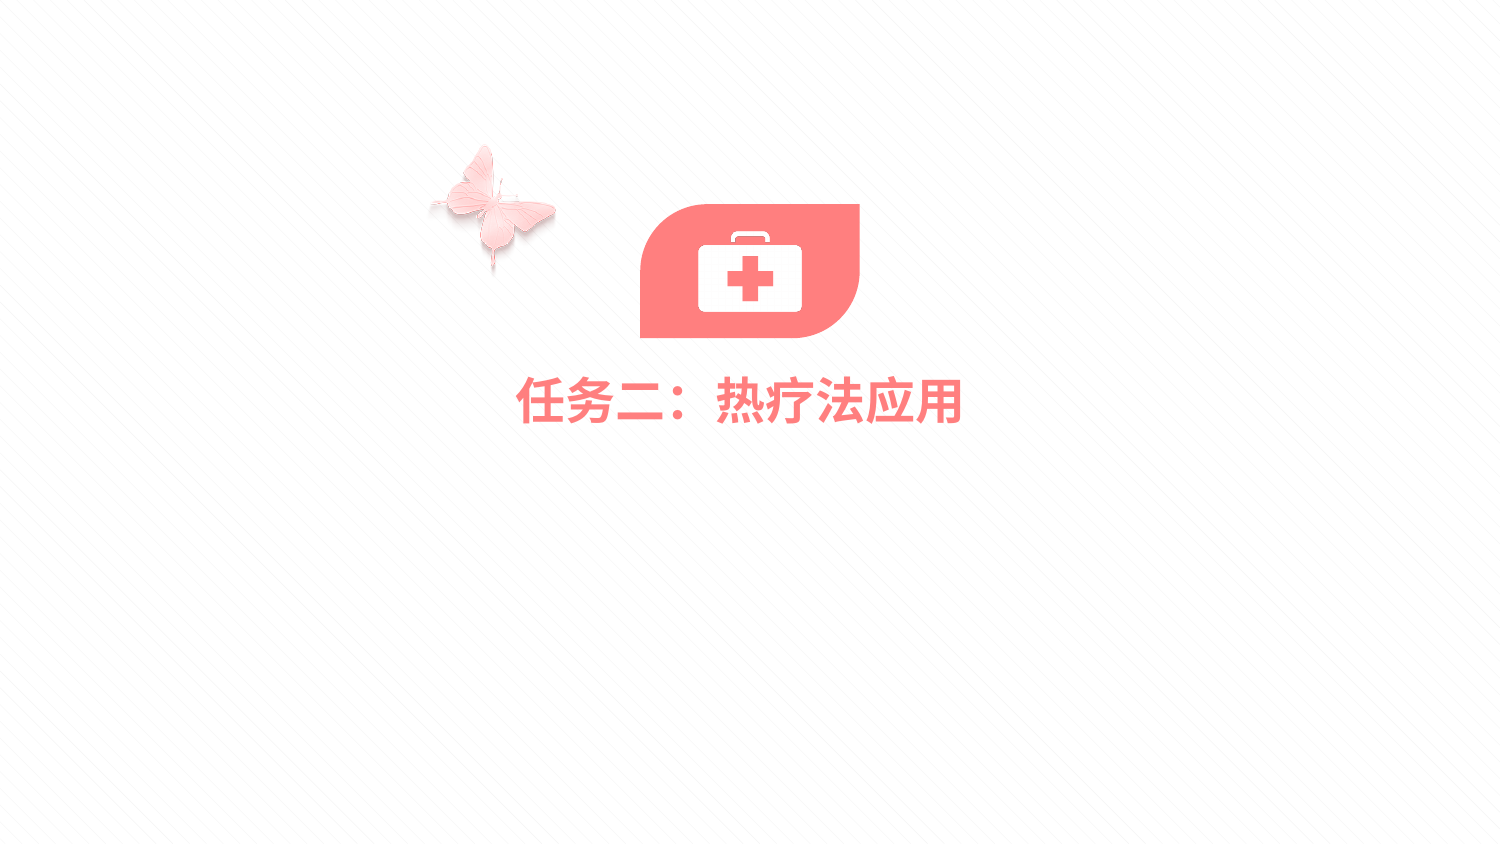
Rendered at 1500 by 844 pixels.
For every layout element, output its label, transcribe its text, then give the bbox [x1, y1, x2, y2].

picture [422, 132, 584, 279]
text_box 任务二：热疗法应用 [410, 362, 981, 437]
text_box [640, 204, 860, 339]
